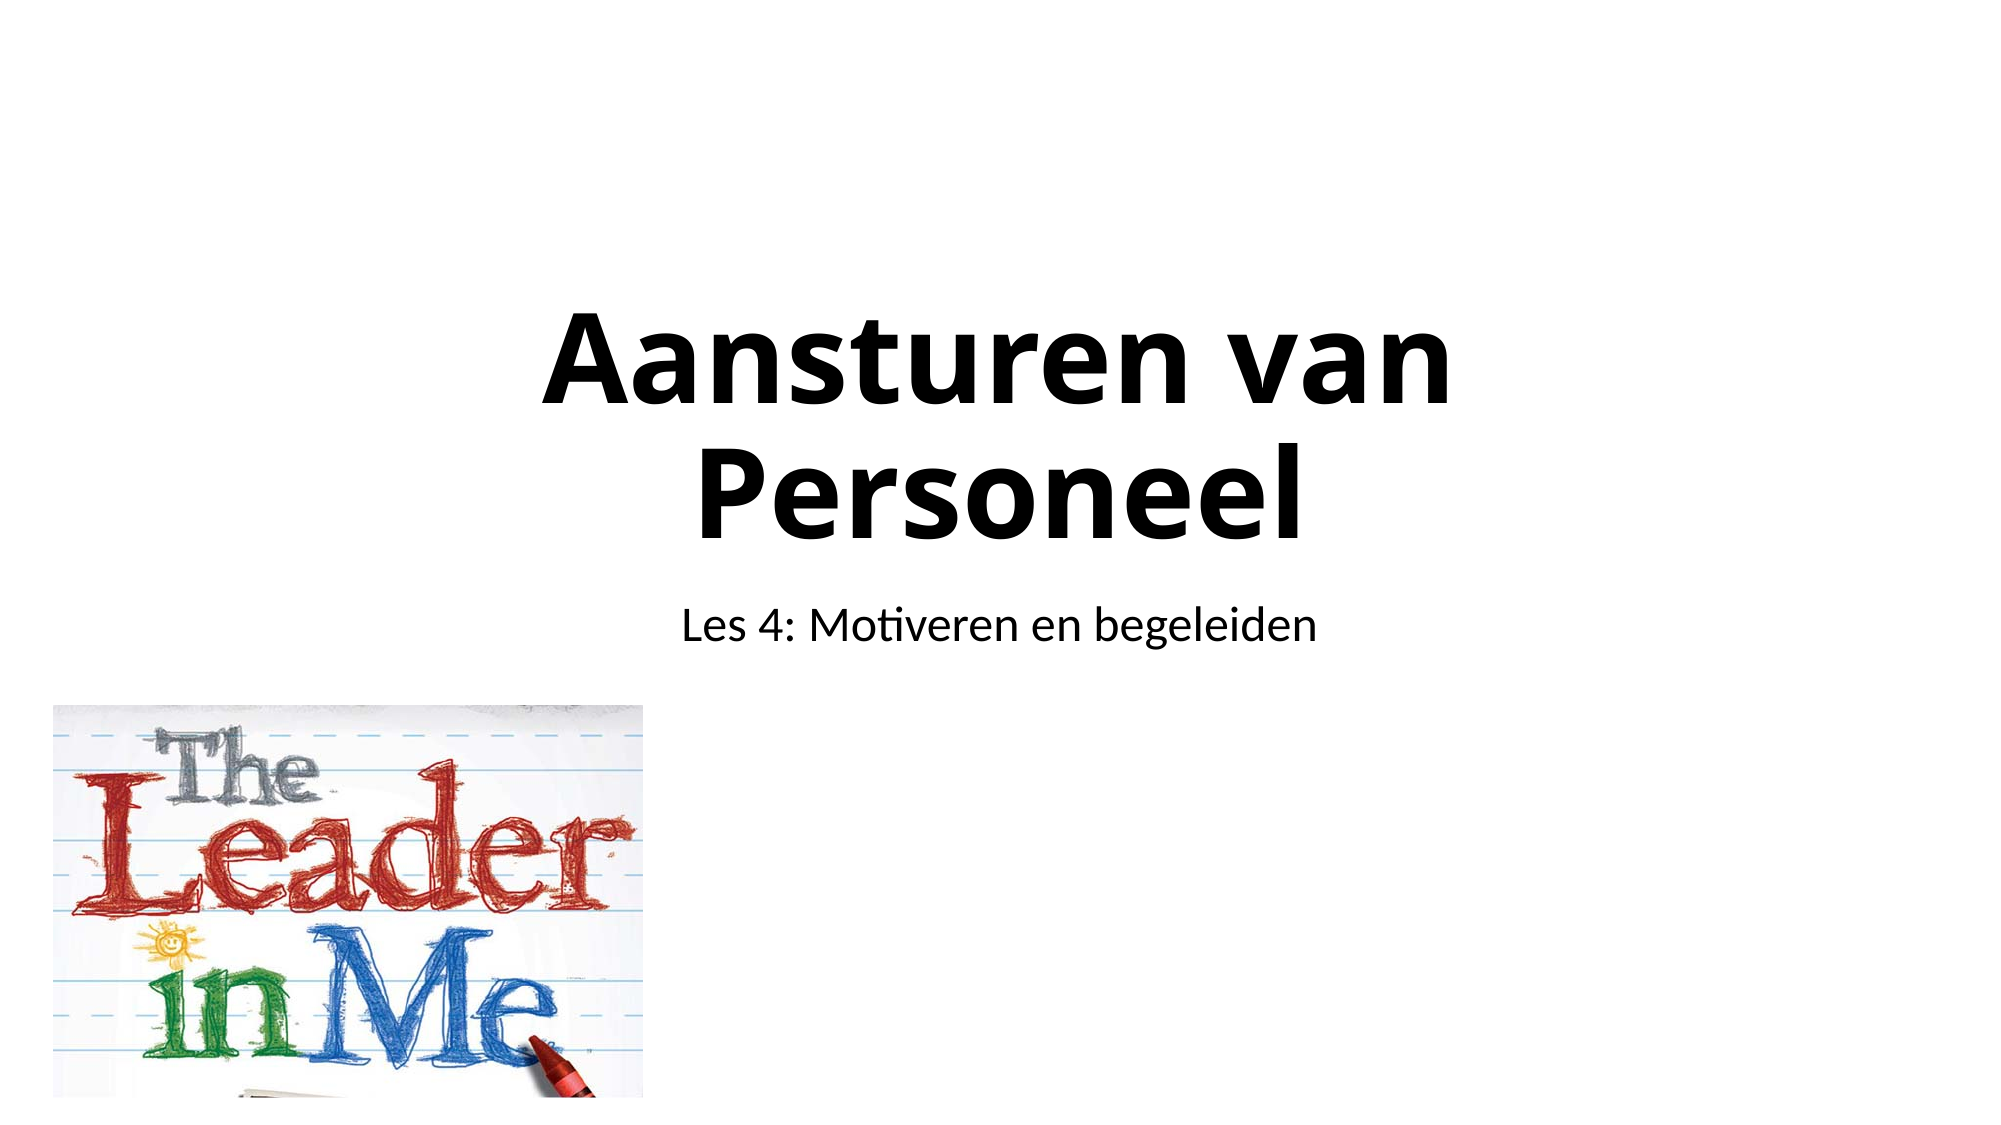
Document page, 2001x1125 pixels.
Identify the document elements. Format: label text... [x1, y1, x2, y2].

picture [53, 705, 643, 1098]
title Aansturen van Personeel [249, 181, 1750, 573]
subtitle Les 4: Motiveren en begeleiden [249, 590, 1750, 863]
